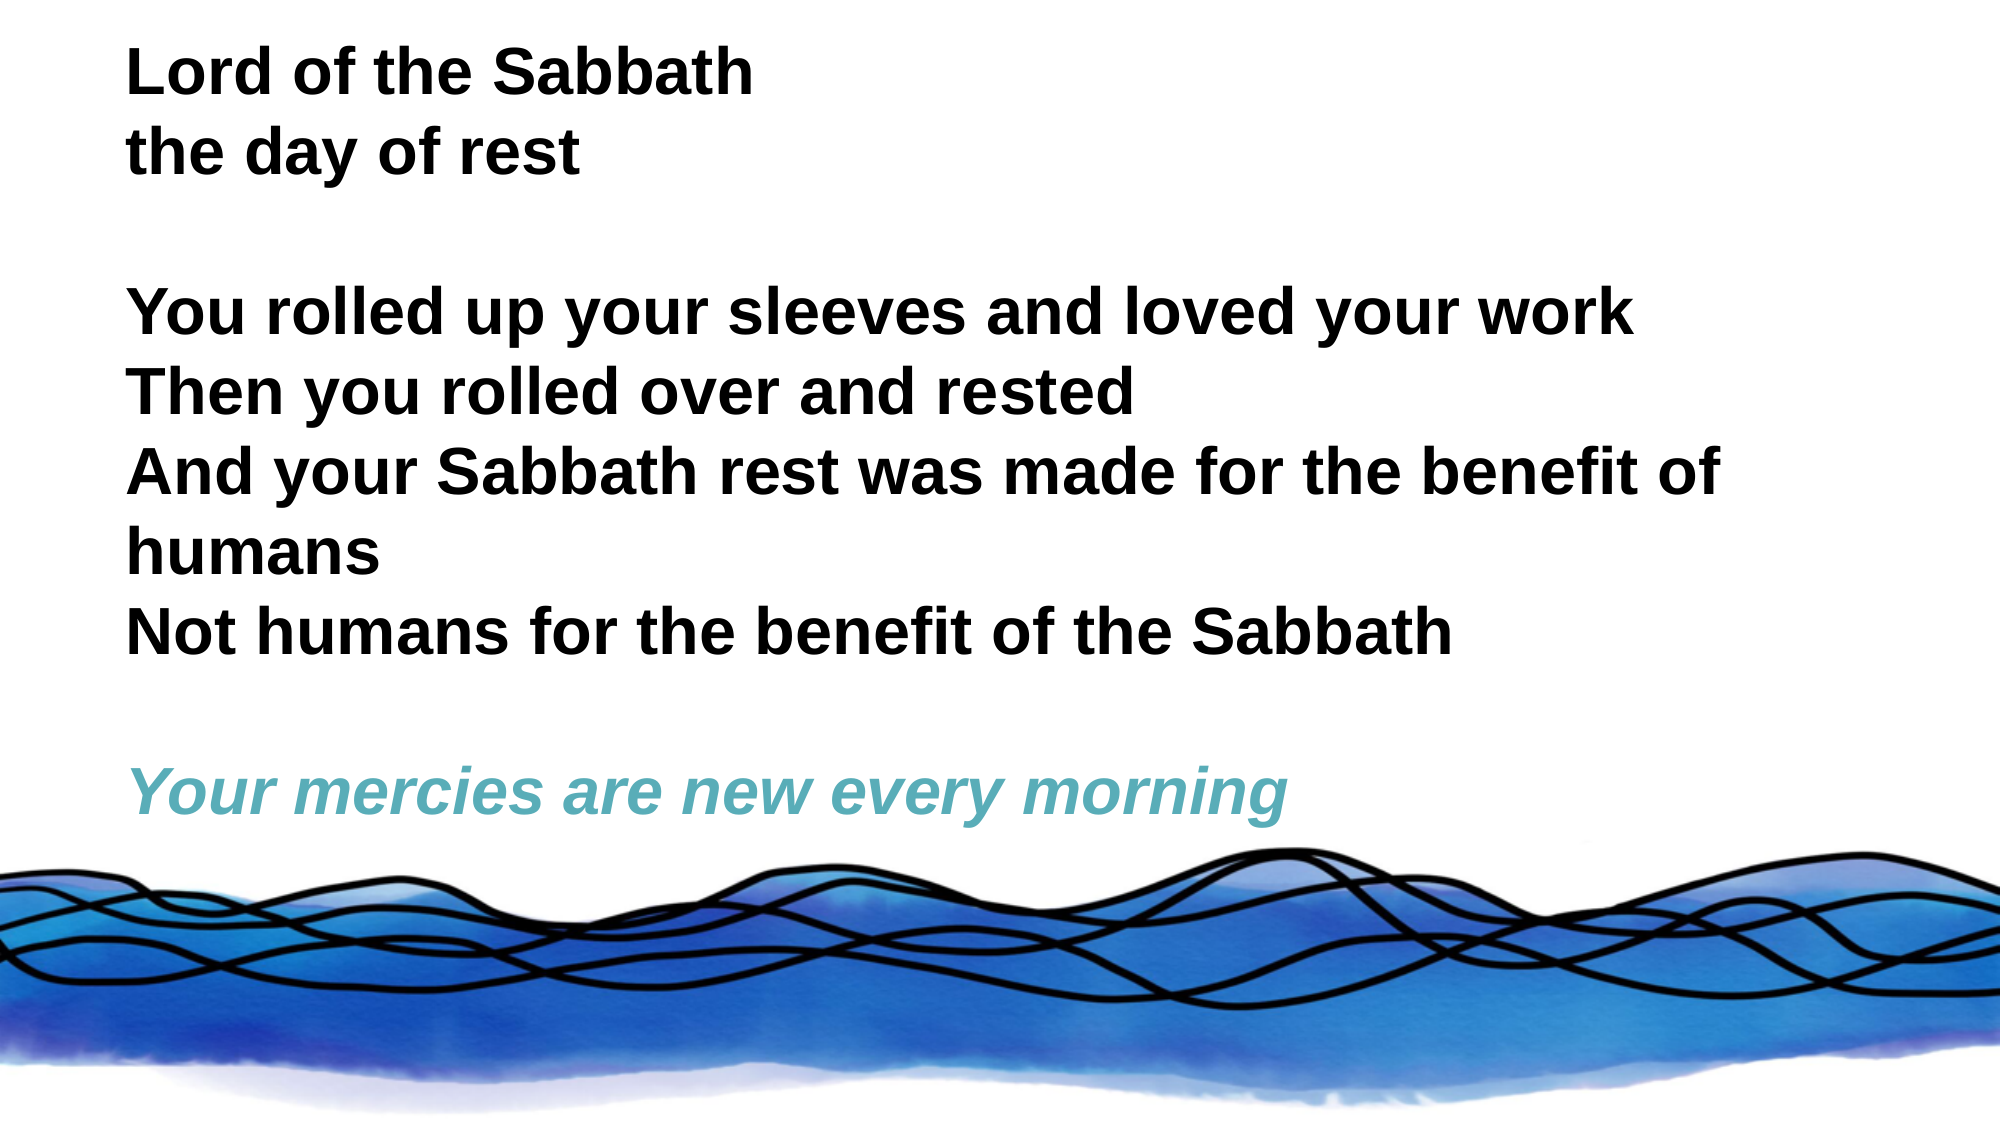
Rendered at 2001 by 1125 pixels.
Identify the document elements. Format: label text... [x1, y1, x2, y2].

picture [0, 824, 2000, 1125]
text_box Lord of the Sabbath the day of rest You rolled up your sleeves and loved your work Then you rolled over and rested And your Sabbath rest was made for the benefit of humans Not humans for the benefit of the Sabbath Your mercies are new every morning [111, 20, 1913, 824]
